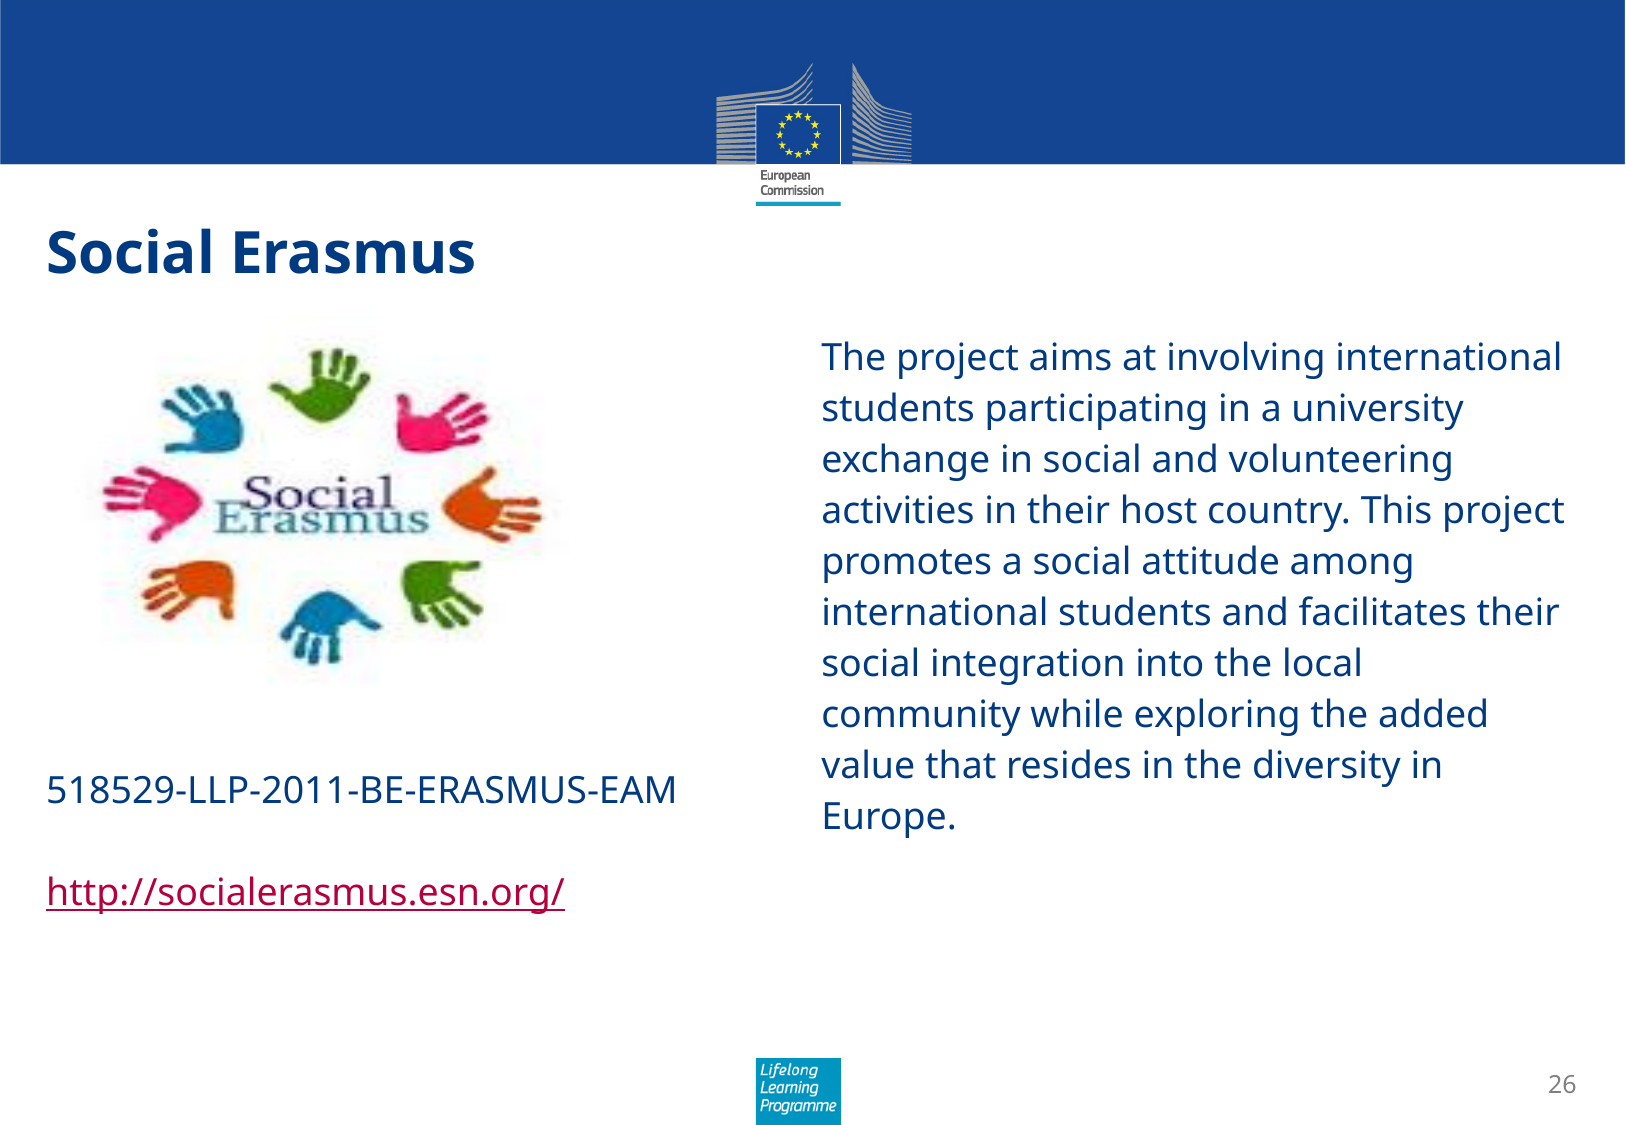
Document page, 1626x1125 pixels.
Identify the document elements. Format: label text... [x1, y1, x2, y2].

slide_number 26 [1212, 1060, 1592, 1125]
table_header [31, 323, 806, 756]
picture [0, 0, 1625, 1125]
table_cell 518529-LLP-2011-BE-ERASMUS-EAM http://socialerasmus.esn.org/ [31, 756, 806, 1125]
table_header The project aims at involving international students participating in a university exchange in social and volunteering activities in their host country. This project promotes a social attitude among international students and facilitates their social integration into the local community while exploring the added value that resides in the diversity in Europe. [806, 323, 1581, 1125]
title Social Erasmus [30, 195, 1586, 305]
